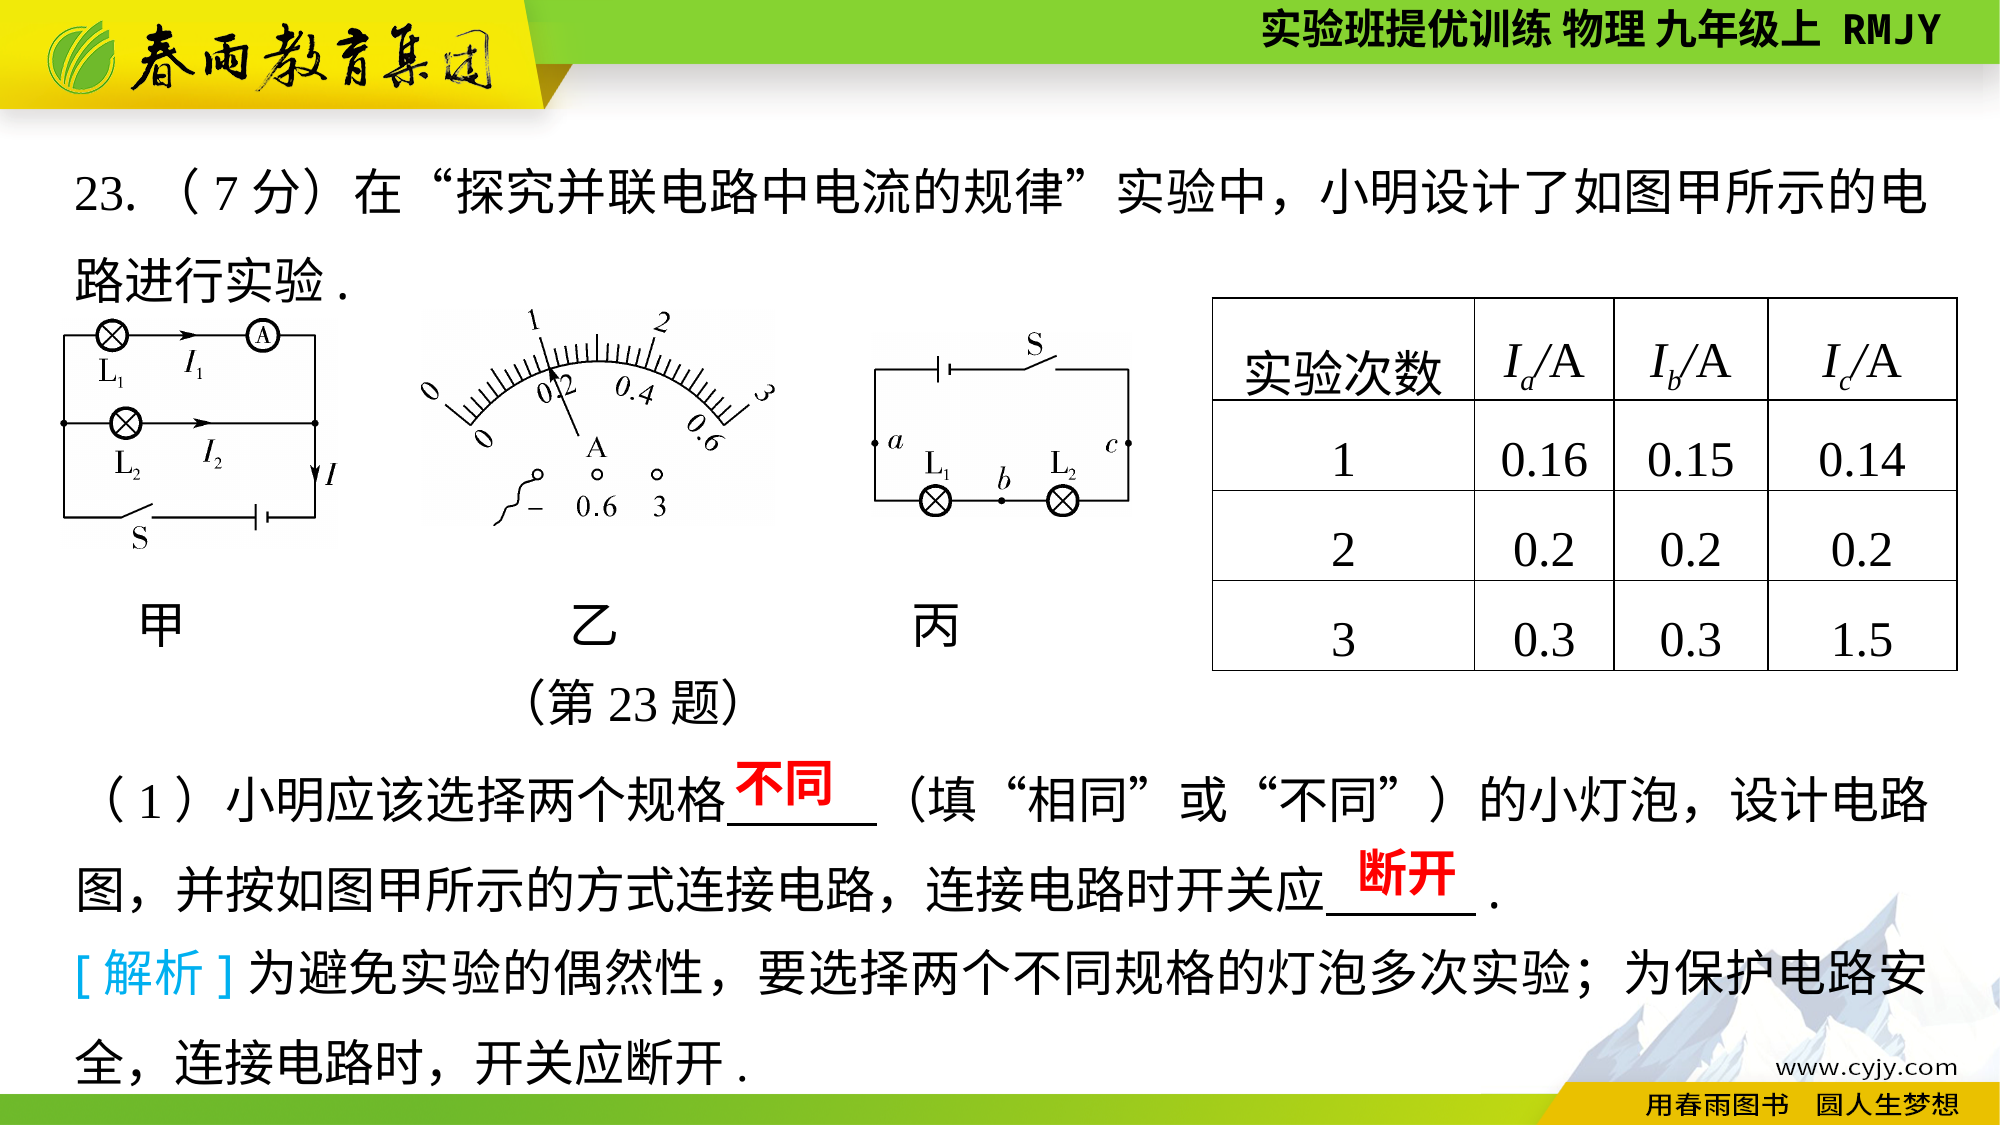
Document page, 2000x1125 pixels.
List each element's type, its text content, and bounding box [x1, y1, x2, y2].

table_cell 0.2 [1769, 491, 1956, 580]
table_cell 0.2 [1475, 491, 1613, 580]
text_box 不同 [719, 744, 850, 819]
text_box （1）小明应该选择两个规格 （填“相同”或“不同”）的小灯泡，设计电路图，并按如图甲所示的方式连接电路，连接电路时开关应 . [60, 731, 1945, 927]
table_cell 1.5 [1769, 581, 1956, 670]
table_cell 0.3 [1615, 581, 1767, 670]
table_cell 3 [1213, 581, 1474, 670]
table_cell 0.15 [1615, 401, 1767, 490]
text_box 甲 乙 丙 [121, 555, 1201, 661]
list 23.（7分）在“探究并联电路中电流的规律”实验中，小明设计了如图甲所示的电路进行实验. [59, 122, 1944, 308]
table_header 实验次数 [1213, 299, 1474, 399]
table_header Ic/A [1769, 299, 1956, 399]
table_cell 0.14 [1769, 401, 1956, 490]
table_cell 0.16 [1475, 401, 1613, 490]
table_header Ib/A [1615, 299, 1767, 399]
table_cell 2 [1213, 491, 1474, 580]
table_header Ia/A [1475, 299, 1613, 399]
text_box 断开 [1343, 833, 1473, 904]
table_cell 1 [1213, 401, 1474, 490]
picture [0, 0, 2000, 1125]
table_cell 0.3 [1475, 581, 1613, 670]
text_box [解析]为避免实验的偶然性，要选择两个不同规格的灯泡多次实验；为保护电路安全，连接电路时，开关应断开. [59, 904, 1944, 1100]
text_box （第23题） [481, 663, 785, 731]
table_cell 0.2 [1615, 491, 1767, 580]
